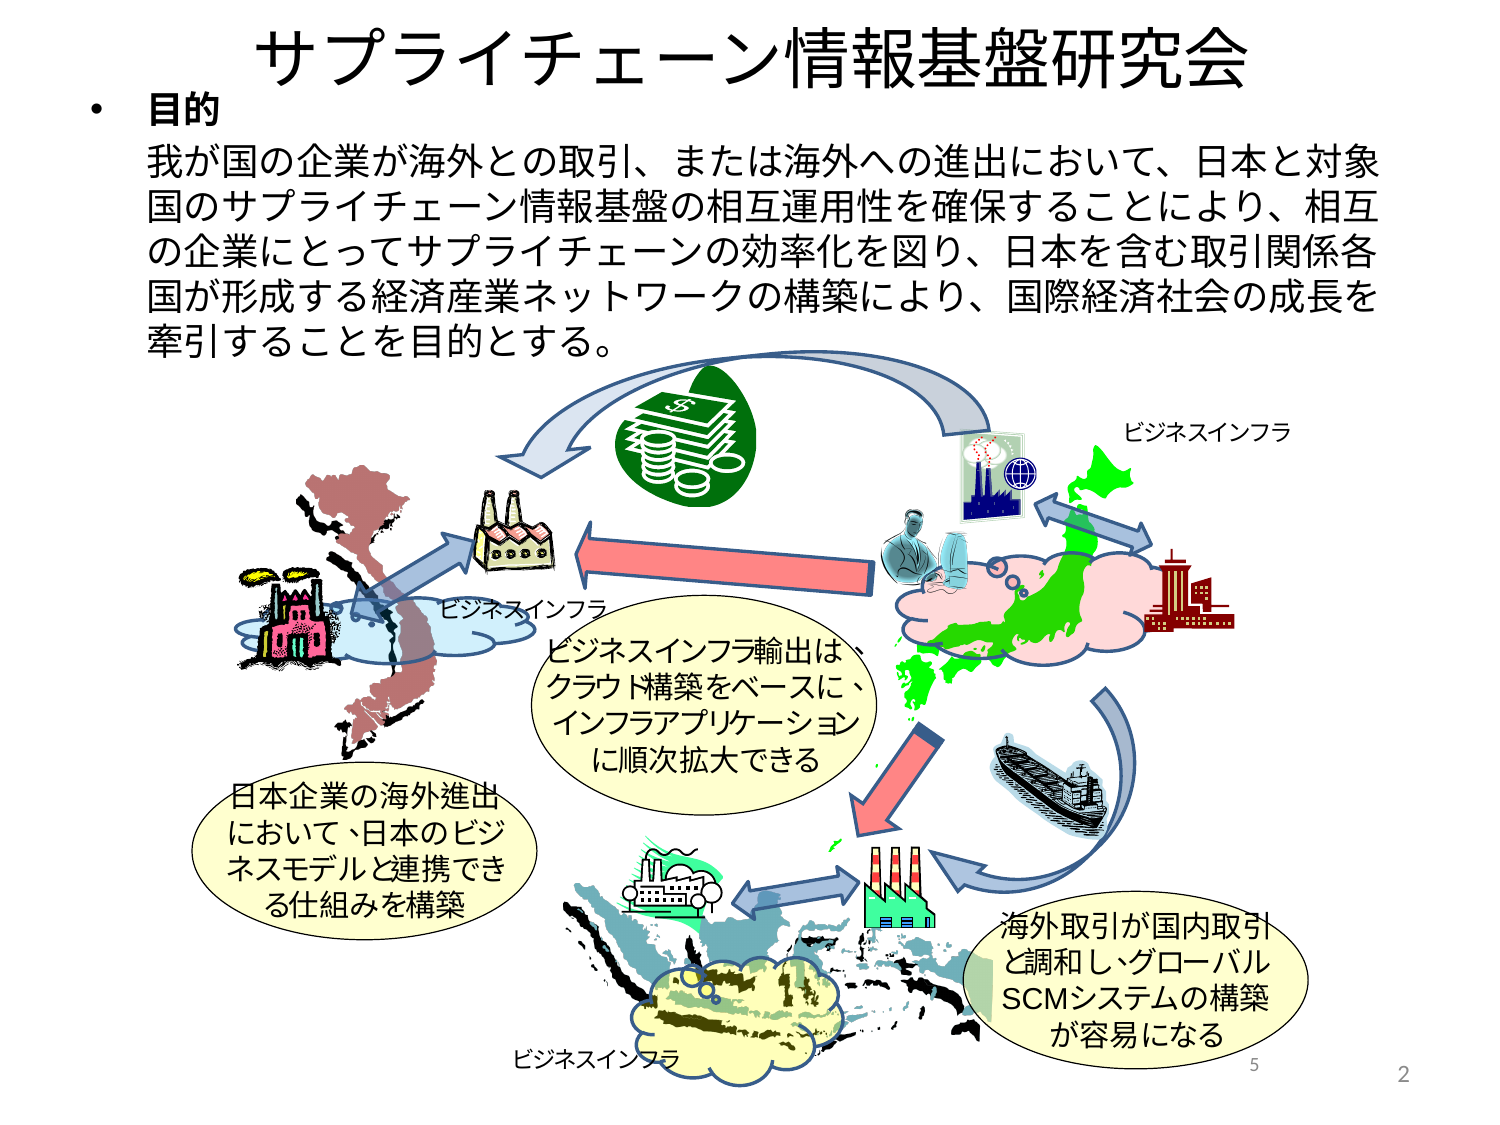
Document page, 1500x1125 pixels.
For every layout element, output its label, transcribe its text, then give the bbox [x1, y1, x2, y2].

slide_number 2 [1074, 1042, 1425, 1103]
picture [191, 349, 1309, 1090]
list 目的 我が国の企業が海外との取引、または海外への進出において、日本と対象国のサプライチェーン情報基盤の相互運用性を確保することにより、相互の企業にとってサプライチェーンの効率化を図り、日本を含む取引関係各国が形成する経済産業ネットワークの構築により、国際経済社会の成長を牽引することを目的とする。 [75, 78, 1425, 381]
title サプライチェーン情報基盤研究会 [76, 0, 1427, 114]
